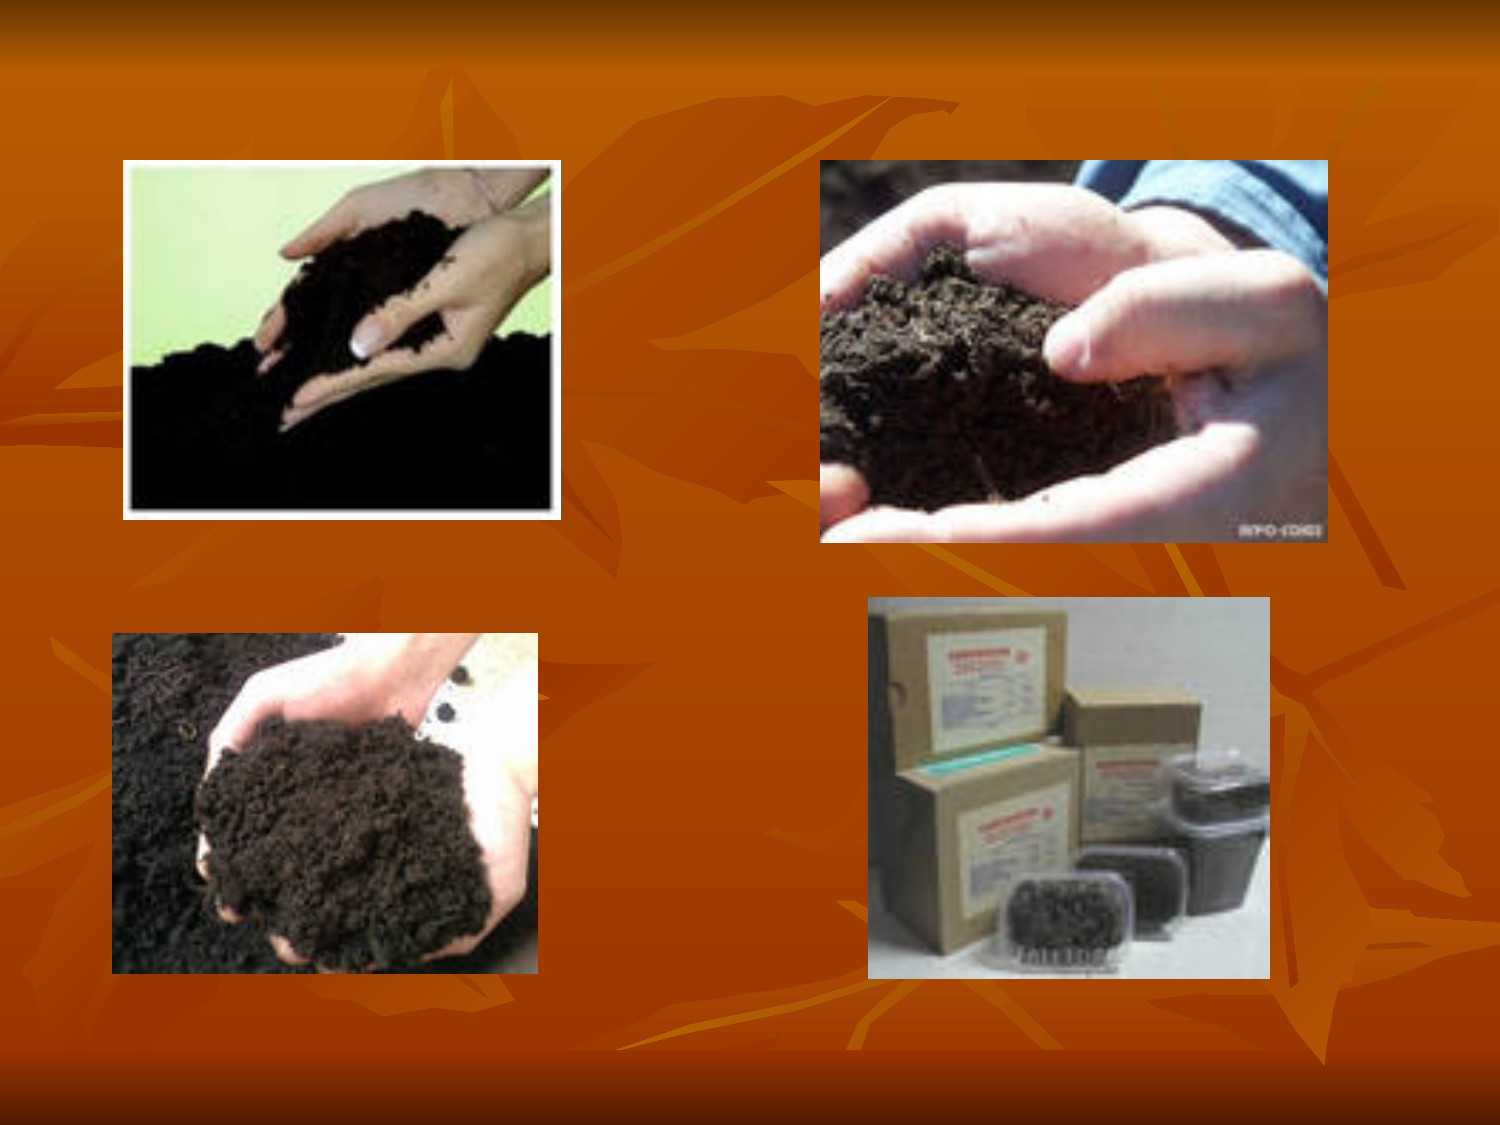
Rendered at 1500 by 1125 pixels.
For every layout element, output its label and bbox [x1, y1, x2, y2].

picture [867, 597, 1270, 979]
picture [123, 160, 561, 520]
picture [111, 633, 538, 974]
picture [820, 160, 1329, 544]
